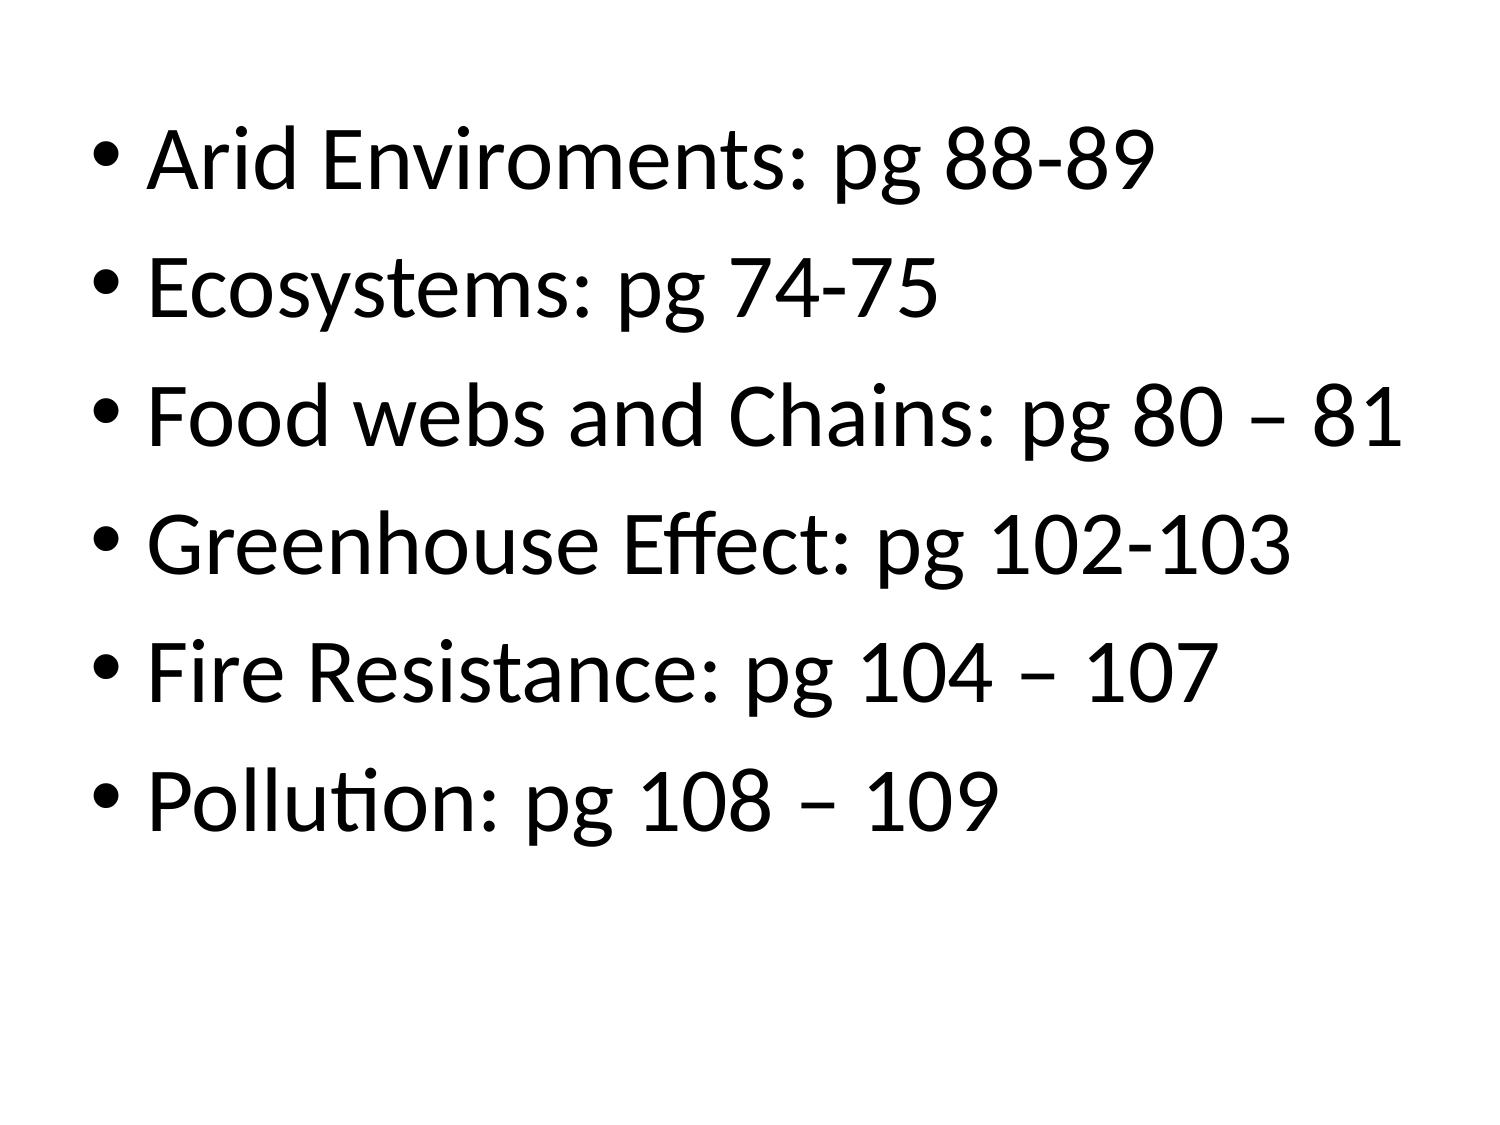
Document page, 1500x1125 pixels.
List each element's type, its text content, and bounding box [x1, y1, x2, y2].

list Arid Enviroments: pg 88-89 Ecosystems: pg 74-75 Food webs and Chains: pg 80 – 81 Greenhouse Effect: pg 102-103 Fire Resistance: pg 104 – 107 Pollution: pg 108 – 109 [75, 90, 1425, 1005]
